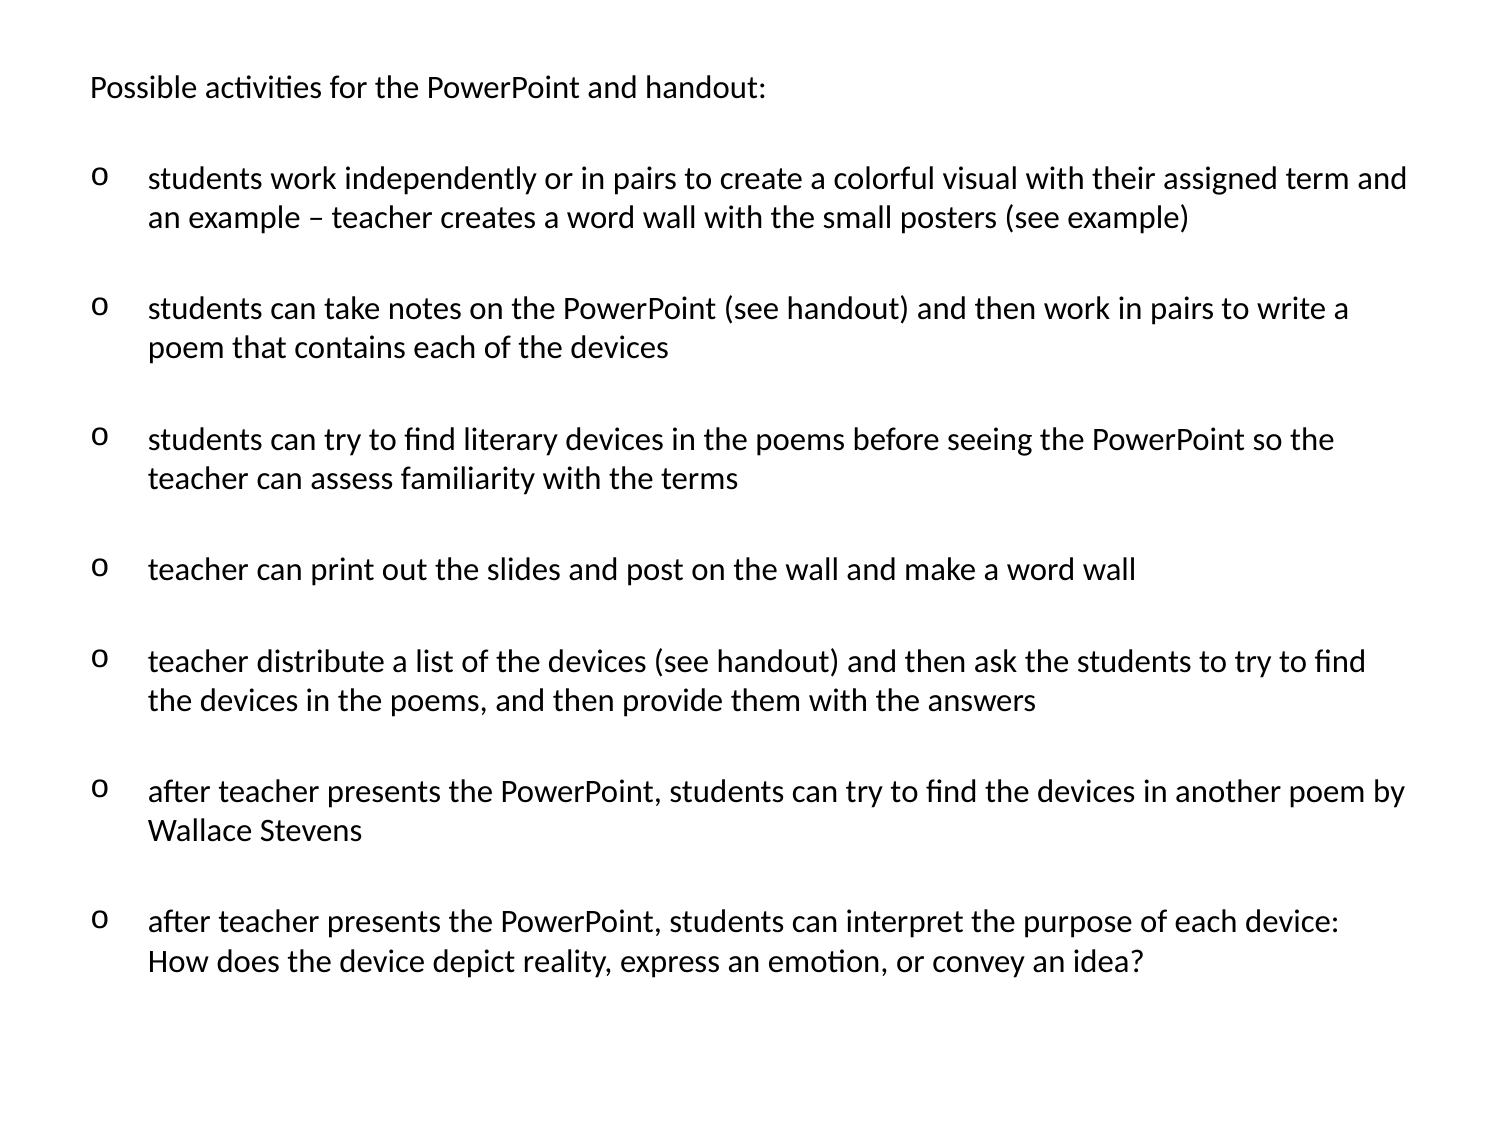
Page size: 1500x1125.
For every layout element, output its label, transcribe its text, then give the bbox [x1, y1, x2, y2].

list Possible activities for the PowerPoint and handout: students work independently or in pairs to create a colorful visual with their assigned term and an example – teacher creates a word wall with the small posters (see example) students can take notes on the PowerPoint (see handout) and then work in pairs to write a poem that contains each of the devices students can try to find literary devices in the poems before seeing the PowerPoint so the teacher can assess familiarity with the terms teacher can print out the slides and post on the wall and make a word wall teacher distribute a list of the devices (see handout) and then ask the students to try to find the devices in the poems, and then provide them with the answers after teacher presents the PowerPoint, students can try to find the devices in another poem by Wallace Stevens after teacher presents the PowerPoint, students can interpret the purpose of each device: How does the device depict reality, express an emotion, or convey an idea? [75, 57, 1425, 1005]
